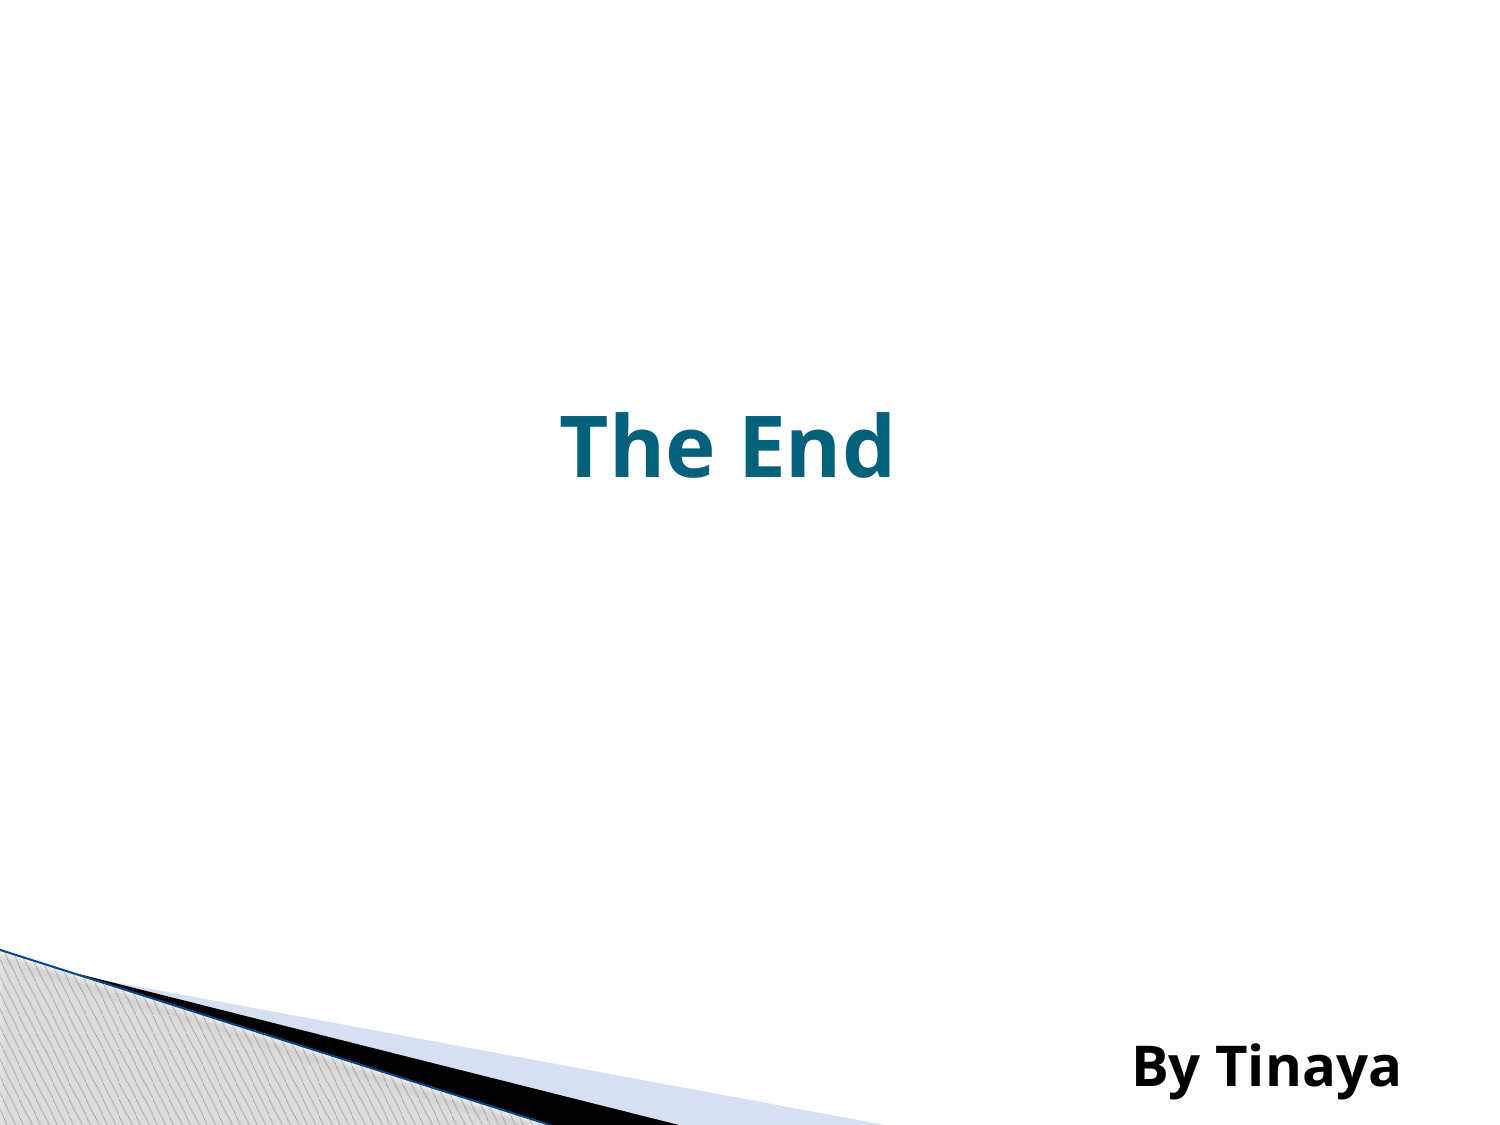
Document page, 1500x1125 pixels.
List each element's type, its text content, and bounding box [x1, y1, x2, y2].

title The End [53, 349, 1404, 538]
text_box By Tinaya [1116, 1023, 1459, 1106]
